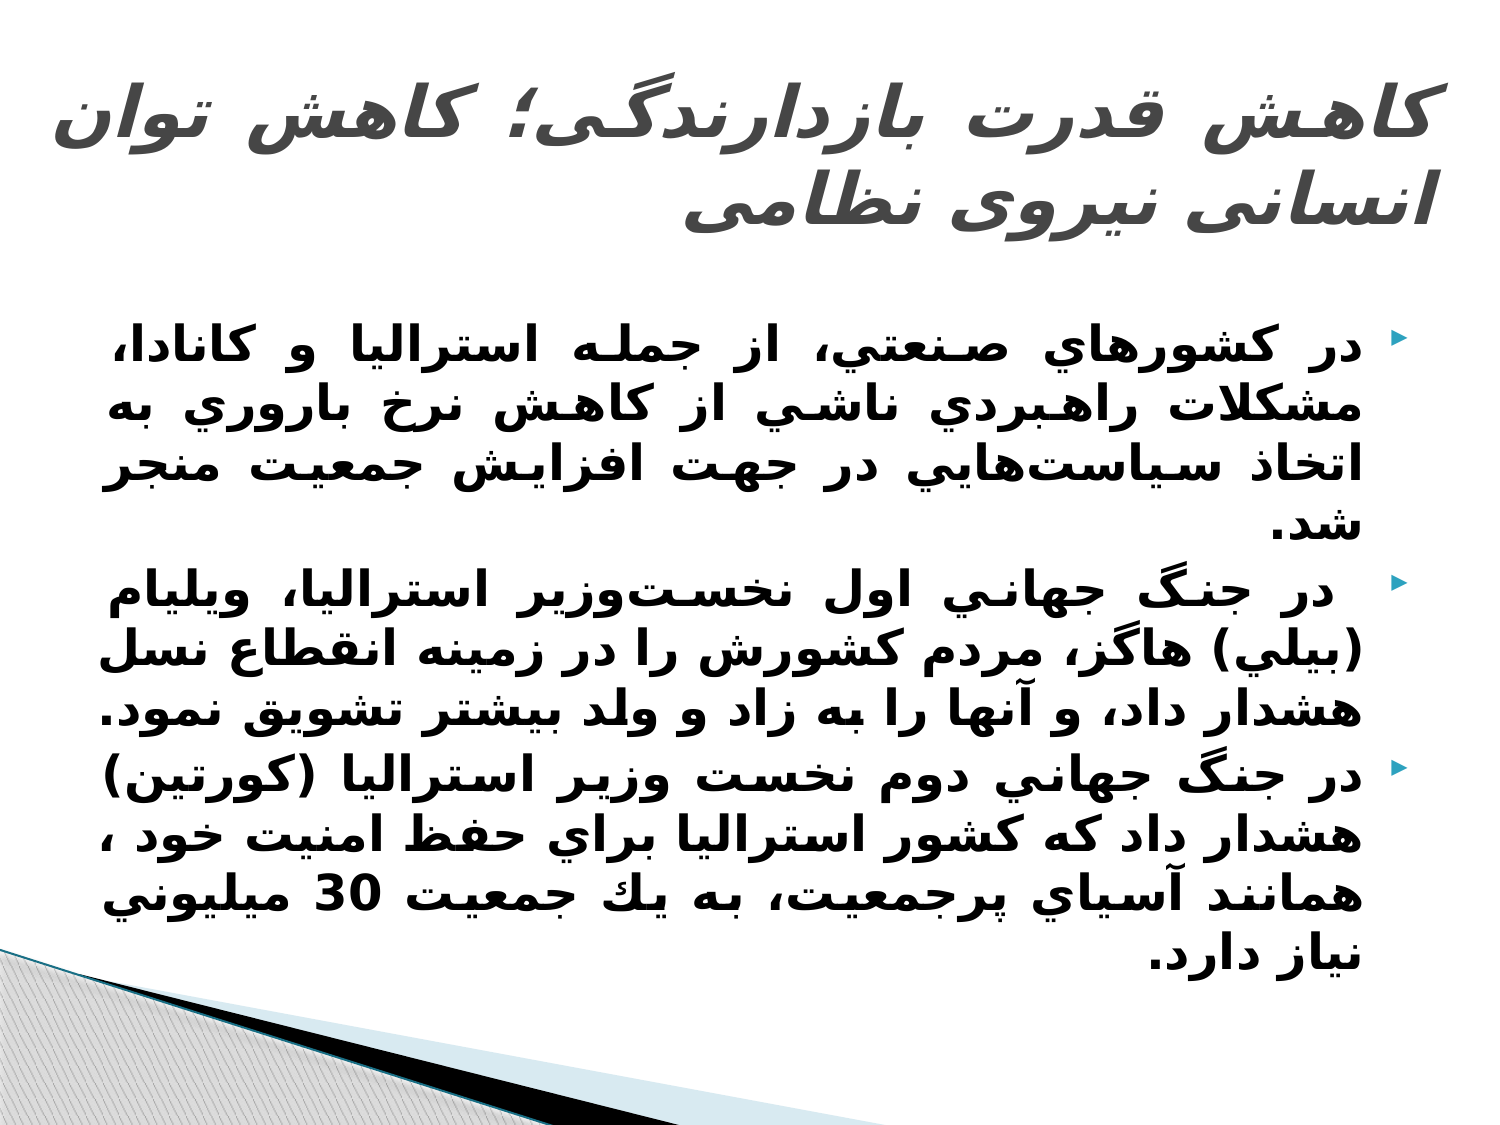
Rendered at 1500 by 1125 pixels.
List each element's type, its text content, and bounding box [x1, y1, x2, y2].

title کاهش قدرت بازدارندگی؛ کاهش توان انسانی نیروی نظامی [23, 58, 1449, 247]
list در كشورهاي صنعتي، از جمله استراليا و كانادا، مشكلات راهبردي ناشي از كاهش نرخ باروري به اتخاذ سياست‌هايي در جهت افزايش جمعيت منجر شد. در جنگ جهاني اول نخست‌وزير استراليا، ويليام (بيلي) هاگز، مردم كشورش را در زمينه انقطاع نسل هشدار داد، و آنها را به زاد و ولد بيشتر تشويق نمود. در جنگ جهاني دوم نخست وزير استراليا (كورتين) هشدار داد كه كشور استراليا براي حفظ امنيت خود ، همانند آسياي پرجمعيت، به يك جمعيت 30 ميليوني نياز دارد. [82, 304, 1432, 1048]
